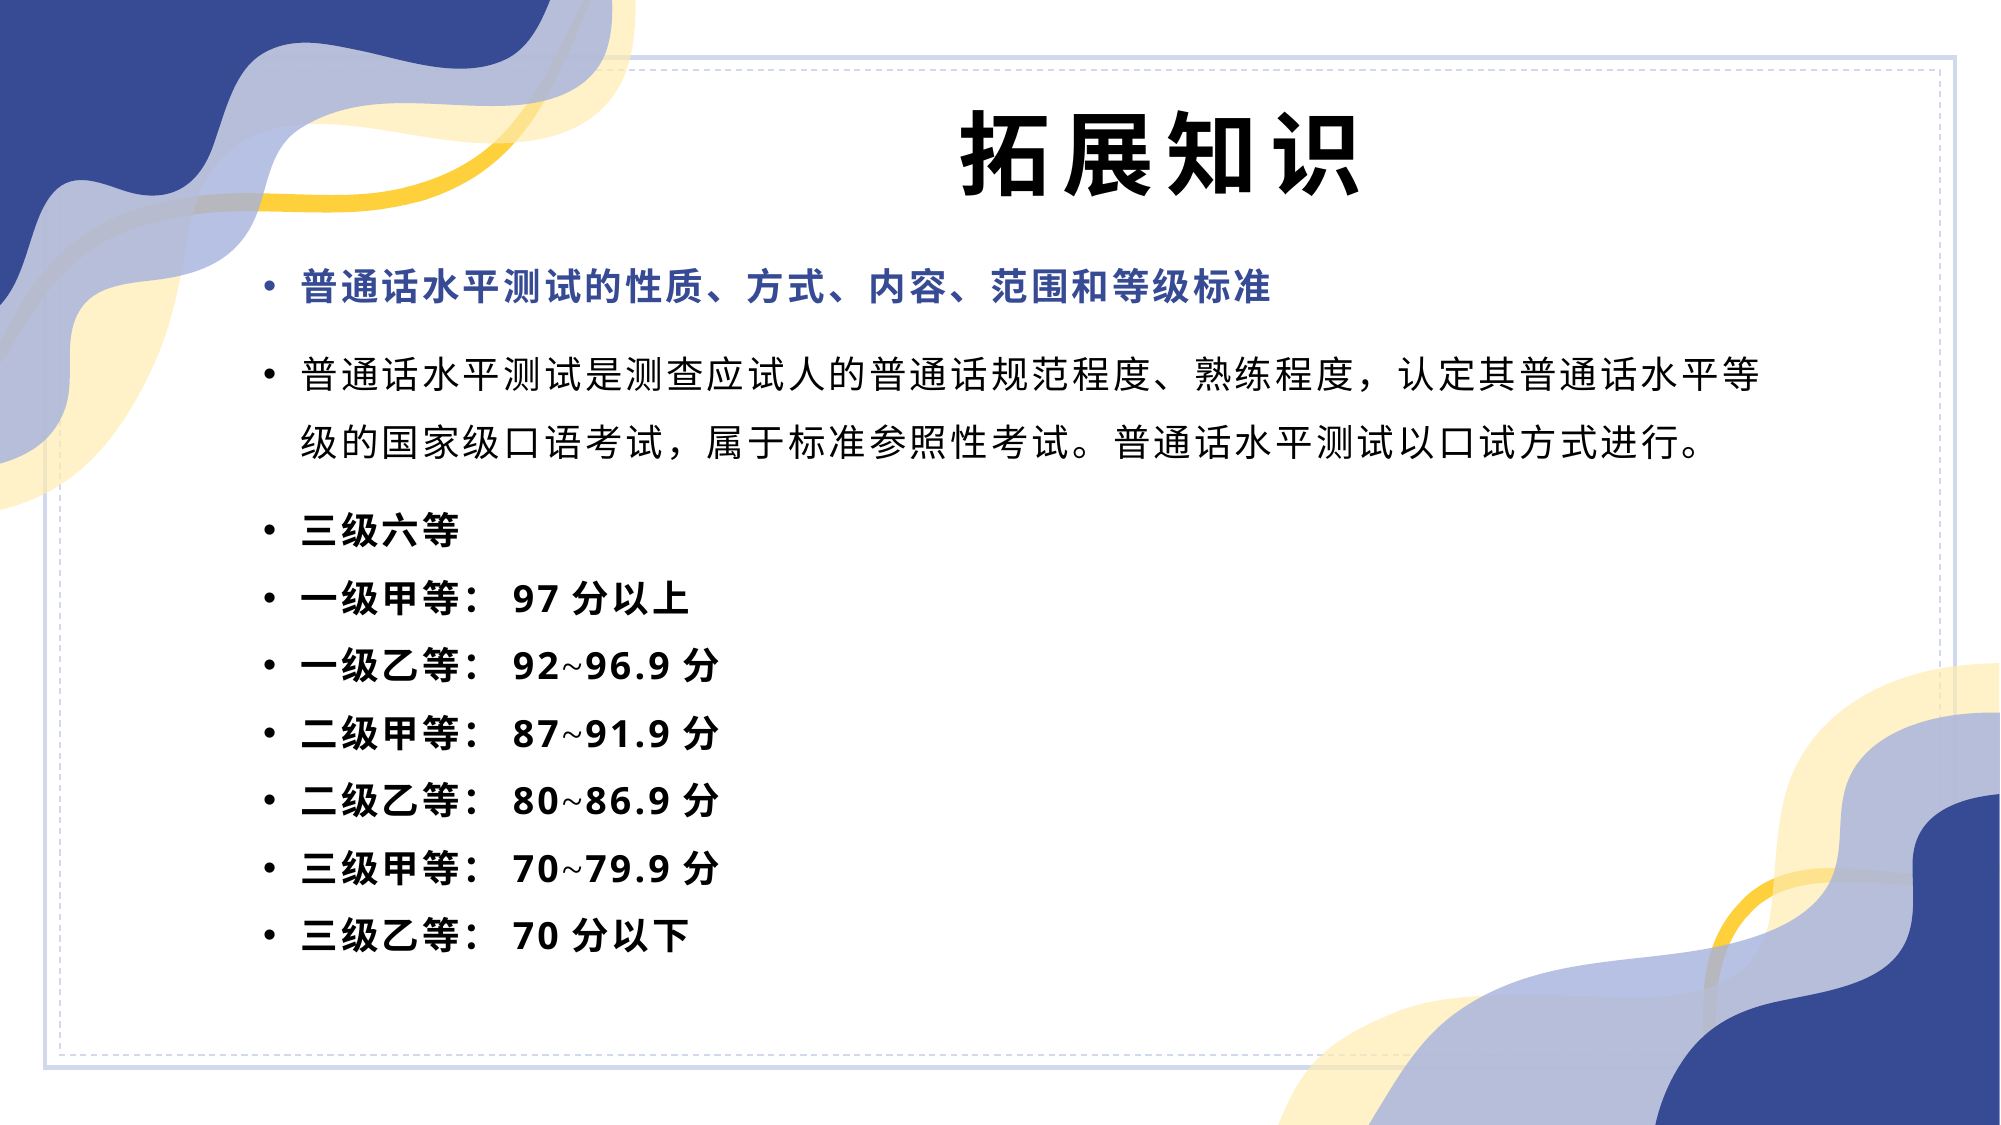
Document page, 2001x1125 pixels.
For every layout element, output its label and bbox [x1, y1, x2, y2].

text_box [0, 0, 2000, 1125]
